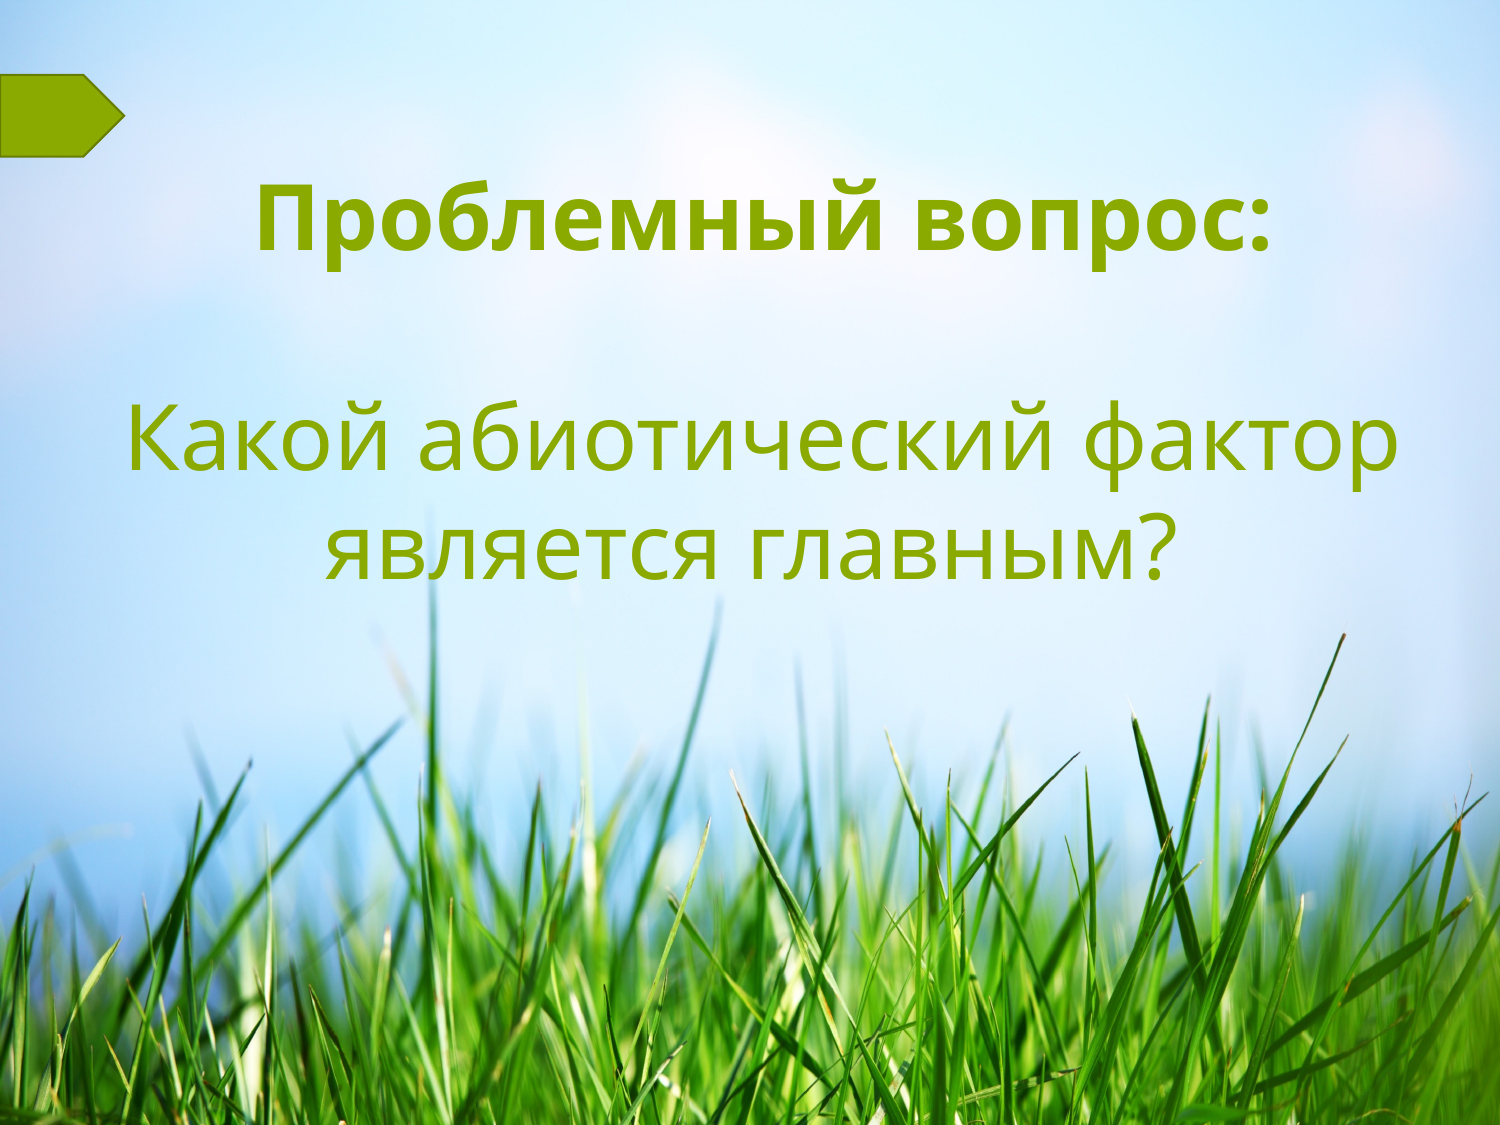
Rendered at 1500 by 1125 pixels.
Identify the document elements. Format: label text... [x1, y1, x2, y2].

picture [0, 0, 1500, 1125]
title Проблемный вопрос: Какой абиотический фактор является главным? [88, 527, 1439, 715]
